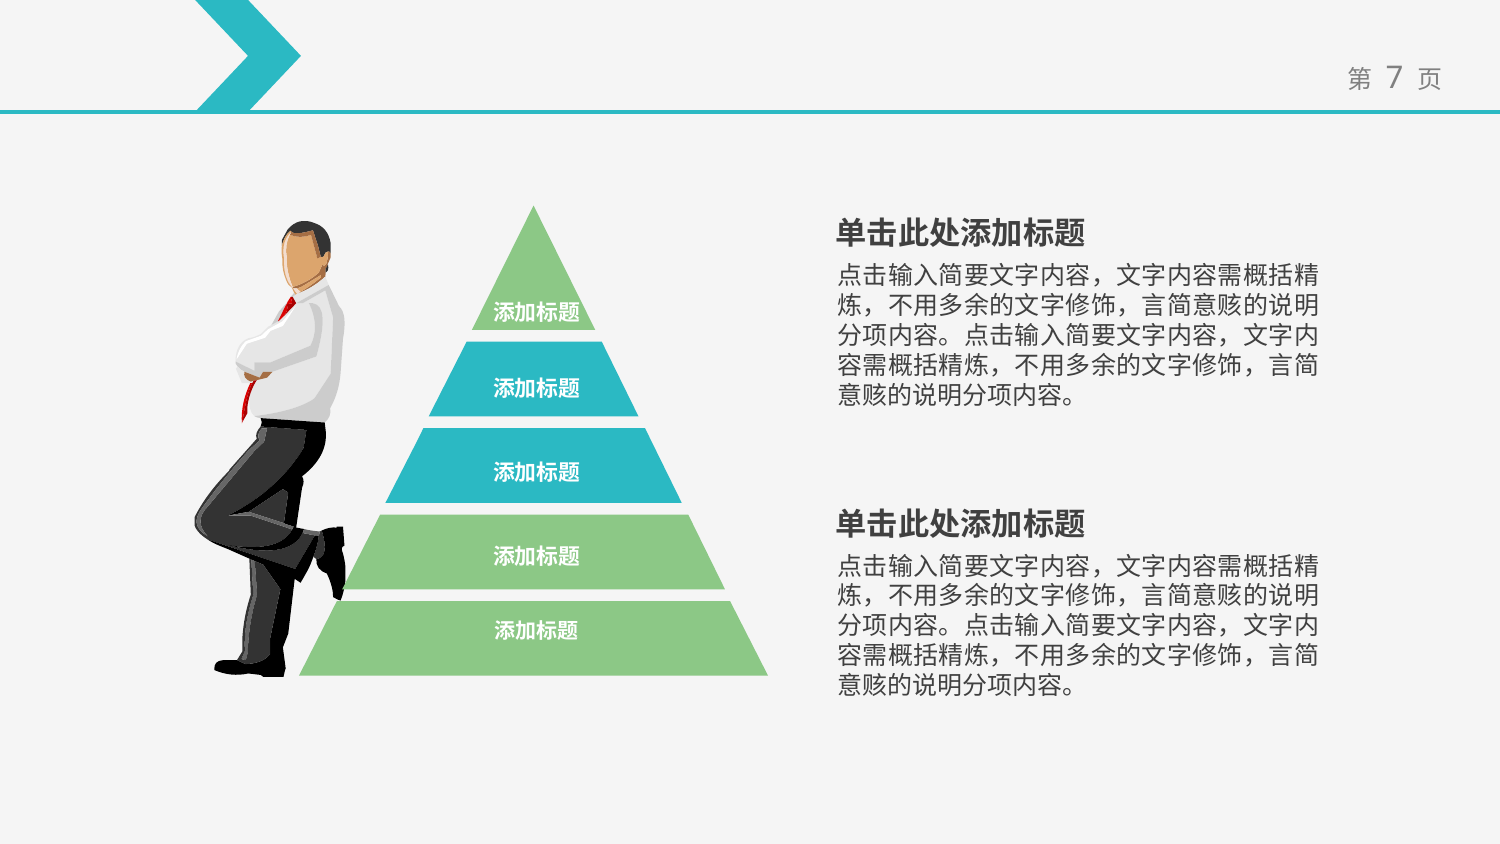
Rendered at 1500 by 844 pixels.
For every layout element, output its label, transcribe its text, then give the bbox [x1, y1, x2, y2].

text_box 点击输入简要文字内容，文字内容需概括精炼，不用多余的文字修饰，言简意赅的说明分项内容。点击输入简要文字内容，文字内容需概括精炼，不用多余的文字修饰，言简意赅的说明分项内容。 [822, 542, 1335, 707]
text_box 点击输入简要文字内容，文字内容需概括精炼，不用多余的文字修饰，言简意赅的说明分项内容。点击输入简要文字内容，文字内容需概括精炼，不用多余的文字修饰，言简意赅的说明分项内容。 [822, 252, 1335, 417]
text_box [342, 514, 725, 590]
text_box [385, 428, 682, 503]
text_box 单击此处添加标题 [820, 206, 1219, 259]
text_box 单击此处添加标题 [820, 496, 1219, 549]
picture [194, 221, 346, 677]
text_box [346, 600, 769, 676]
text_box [471, 205, 596, 333]
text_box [428, 341, 639, 417]
